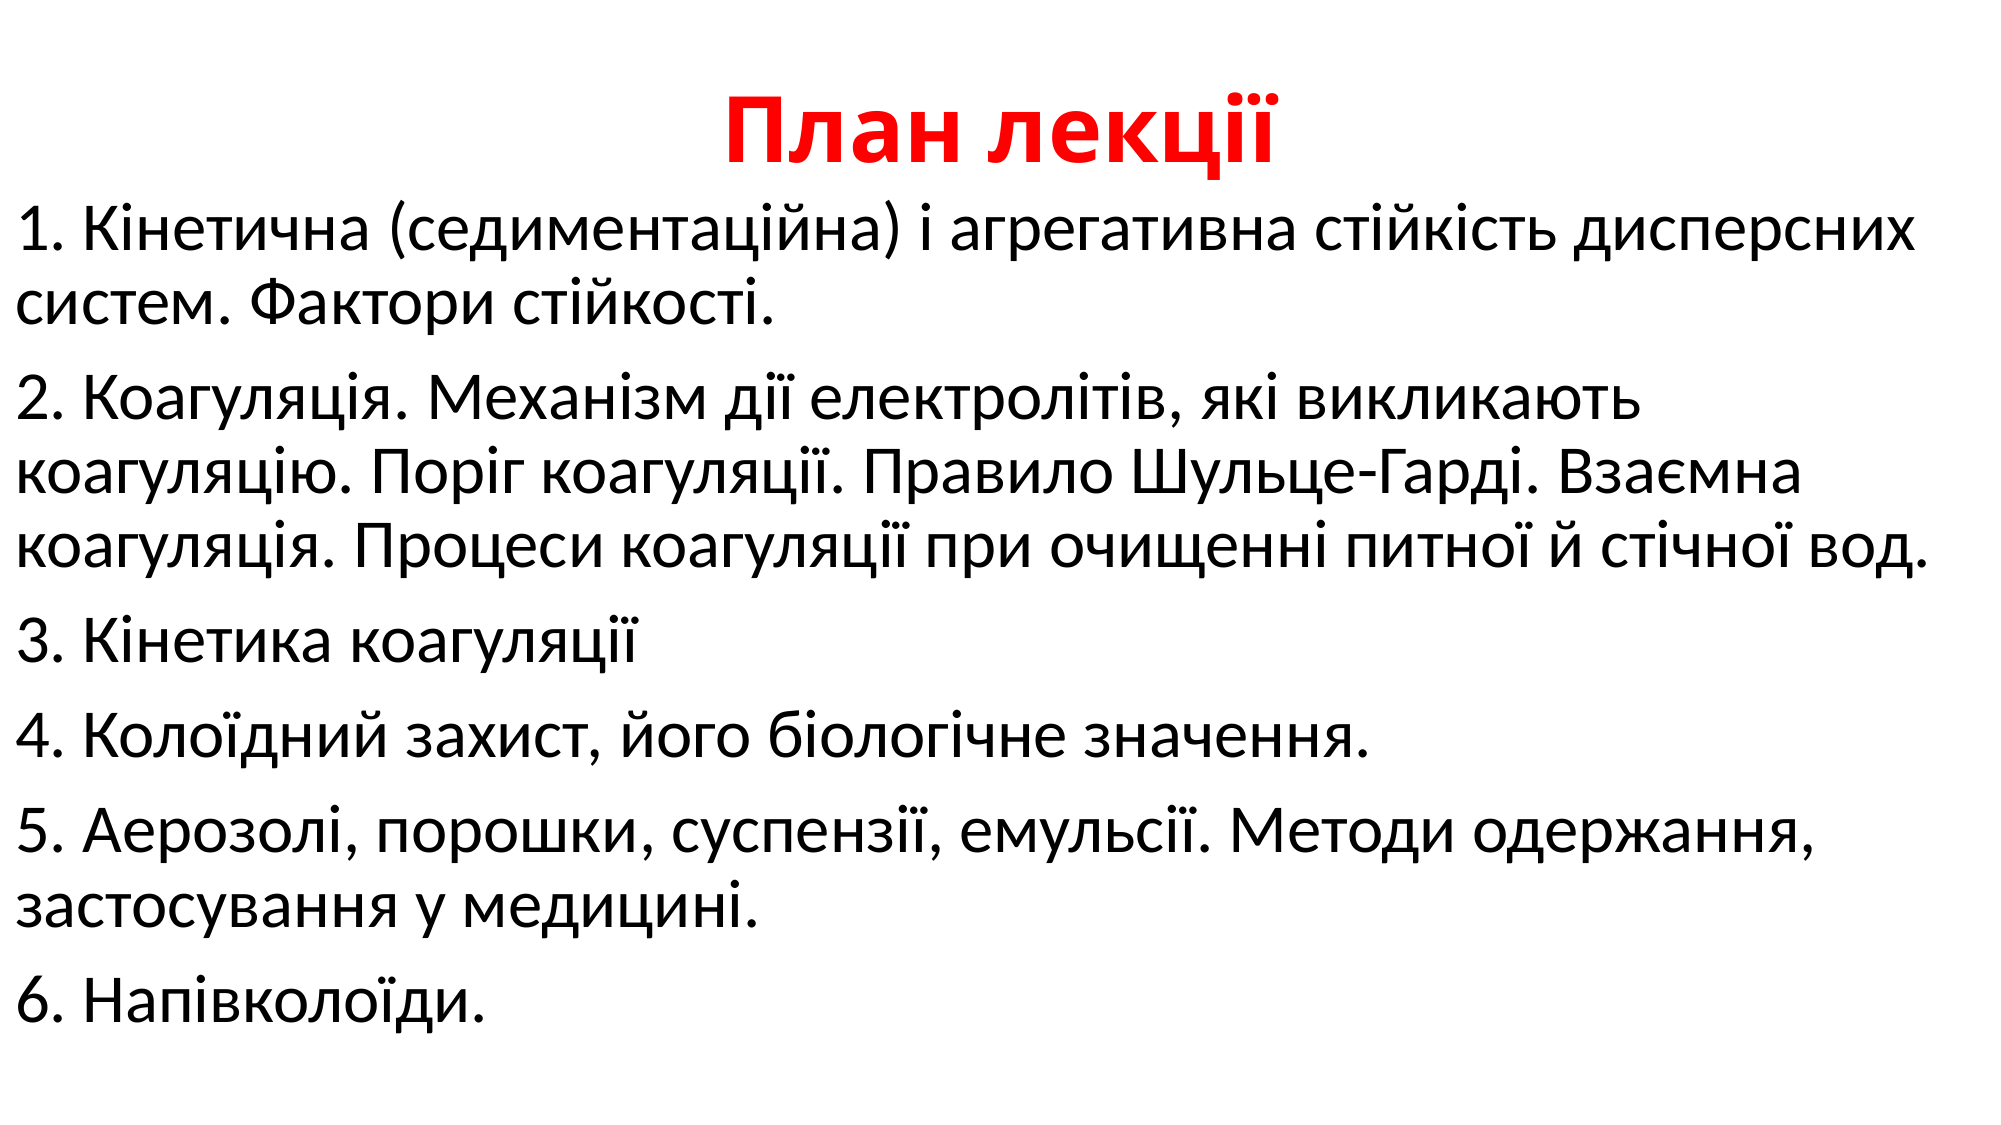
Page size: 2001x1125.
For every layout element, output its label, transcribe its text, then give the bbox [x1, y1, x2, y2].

list Кінетична (седиментаційна) і агрегативна стійкість дисперсних систем. Фактори стійкості. Коагуляція. Механізм дії електролітів, які викликають коагуляцію. Поріг коагуляції. Правило Шульце-Гарді. Взаємна коагуляція. Процеси коагуляції при очищенні питної й стічної вод. Кінетика коагуляції Колоїдний захист, його біологічне значення. Аерозолі, порошки, суспензії, емульсії. Методи одержання, застосування у медицині. Напівколоїди. [0, 183, 2000, 1125]
title План лекції [137, 59, 1863, 205]
